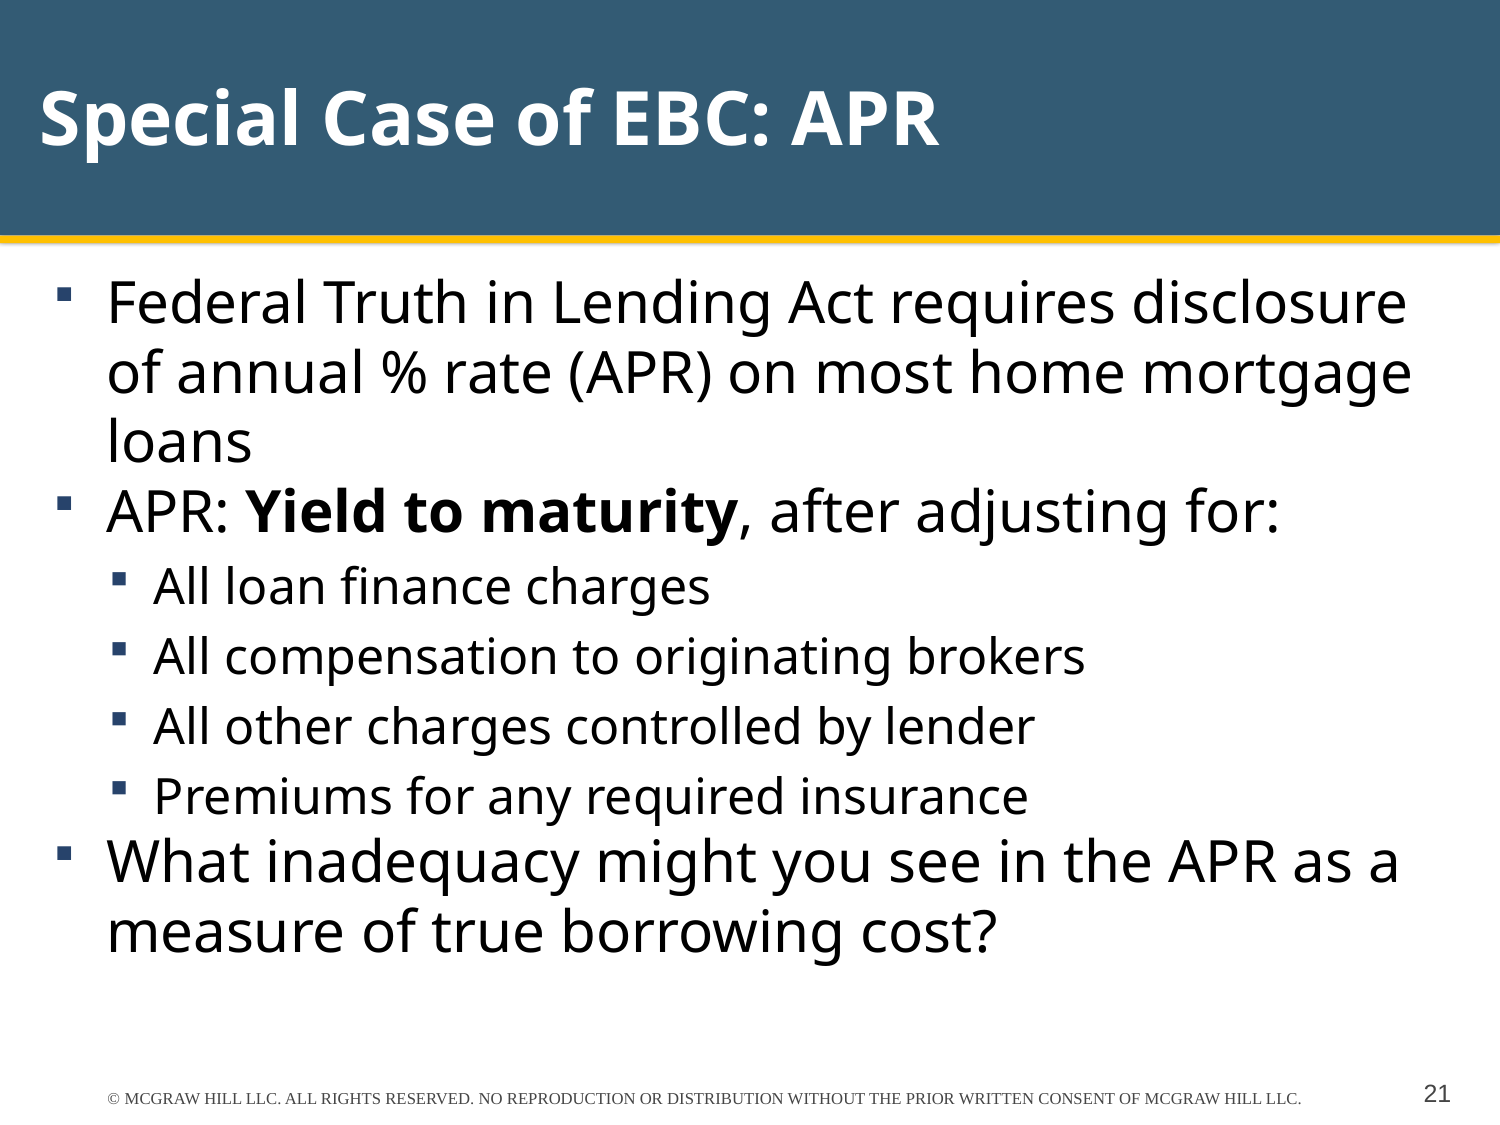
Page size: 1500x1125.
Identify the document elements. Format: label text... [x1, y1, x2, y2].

footer © MCGRAW HILL LLC. ALL RIGHTS RESERVED. NO REPRODUCTION OR DISTRIBUTION WITHOUT THE PRIOR WRITTEN CONSENT OF MCGRAW HILL LLC. [75, 1062, 1337, 1108]
list Federal Truth in Lending Act requires disclosure of annual % rate (APR) on most home mortgage loans APR: Yield to maturity, after adjusting for: All loan finance charges All compensation to originating brokers All other charges controlled by lender Premiums for any required insurance What inadequacy might you see in the APR as a measure of true borrowing cost? [24, 249, 1467, 1038]
slide_number 21 [1345, 1062, 1467, 1108]
title Special Case of EBC: APR [24, 12, 1375, 218]
